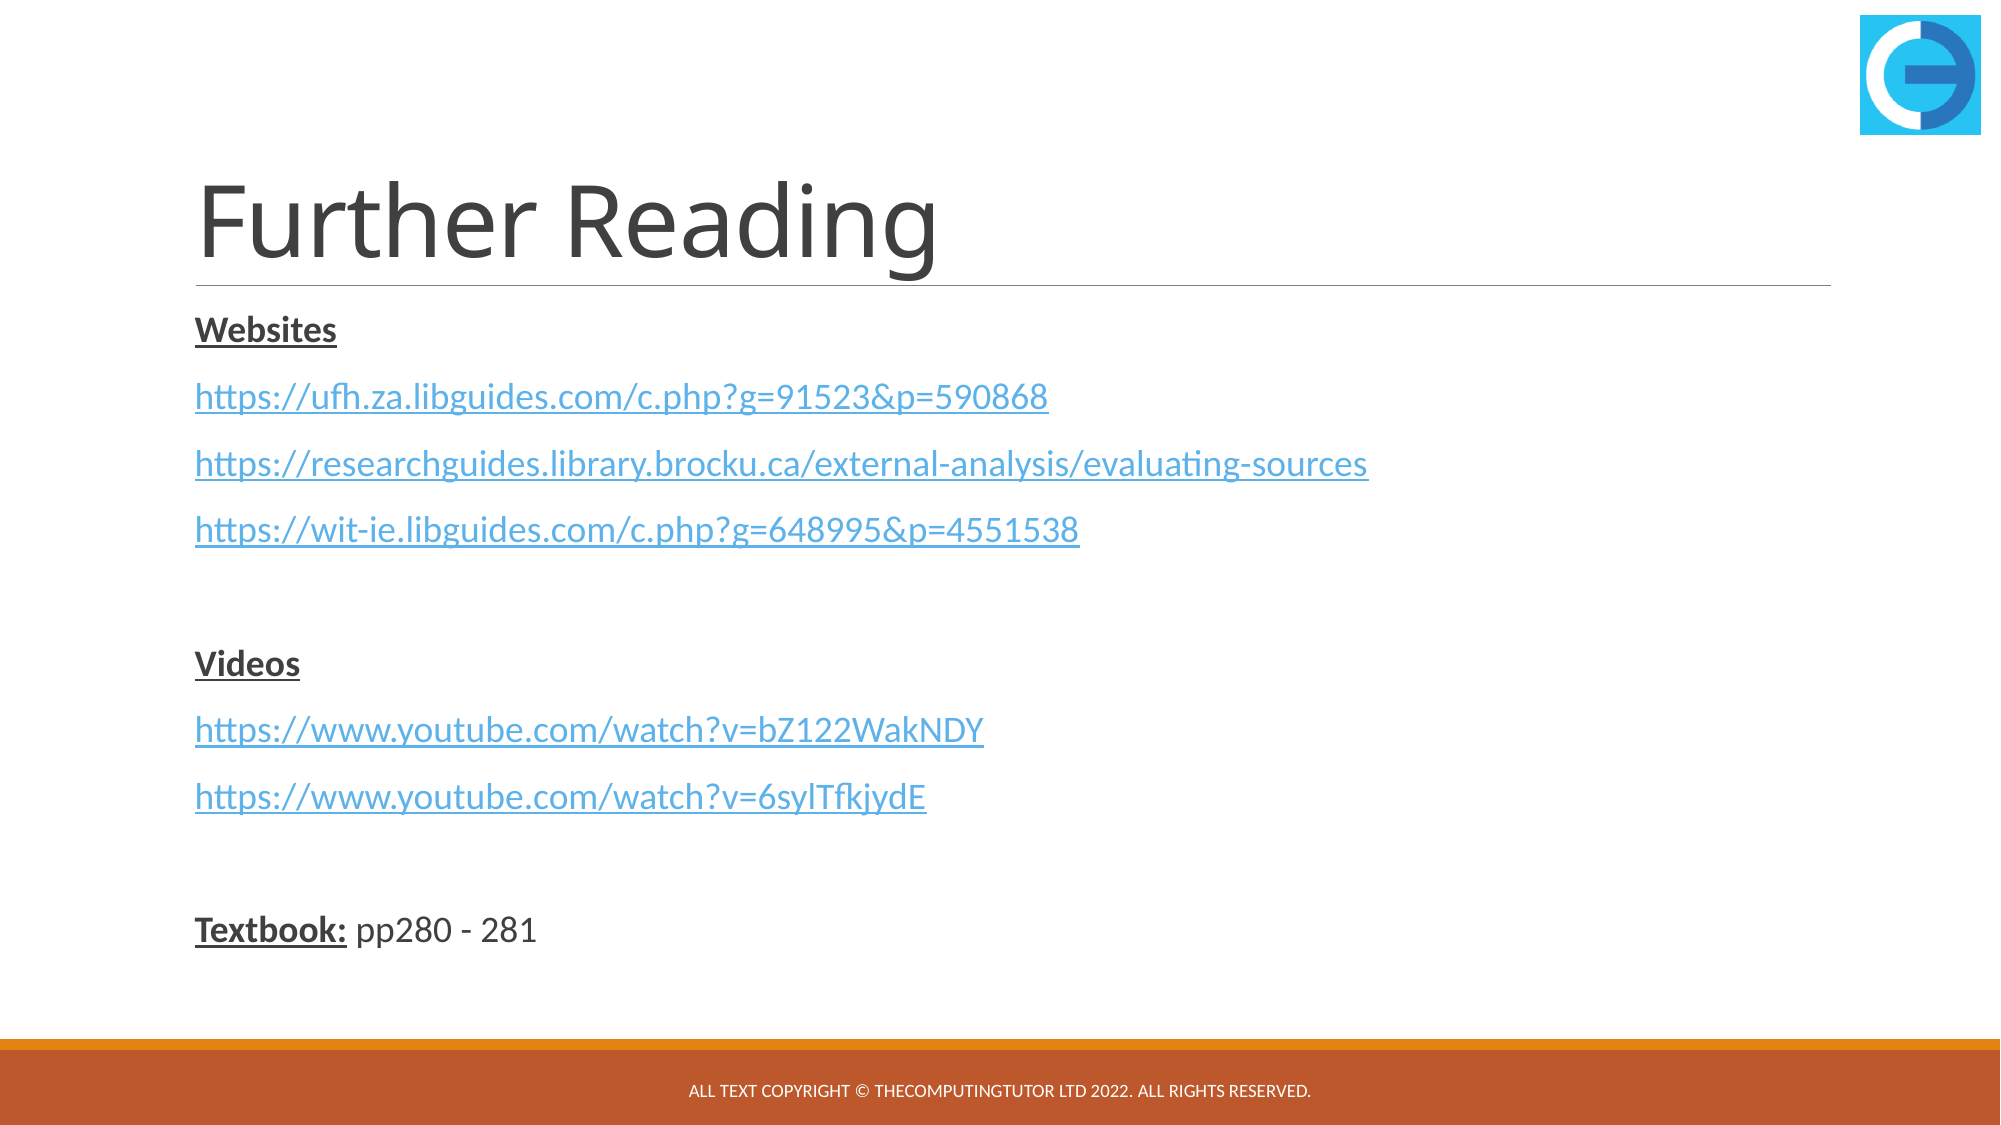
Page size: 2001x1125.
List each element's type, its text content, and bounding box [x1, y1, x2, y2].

picture [1860, 15, 1981, 135]
footer All text copyright © TheComputingTutor Ltd 2022. All rights Reserved. [604, 1059, 1396, 1120]
title Further Reading [180, 47, 1830, 285]
list Websites https://ufh.za.libguides.com/c.php?g=91523&p=590868 https://researchguides.library.brocku.ca/external-analysis/evaluating-sources https://wit-ie.libguides.com/c.php?g=648995&p=4551538 Videos https://www.youtube.com/watch?v=bZ122WakNDY https://www.youtube.com/watch?v=6sylTfkjydE Textbook: pp280 - 281 [180, 302, 1830, 963]
